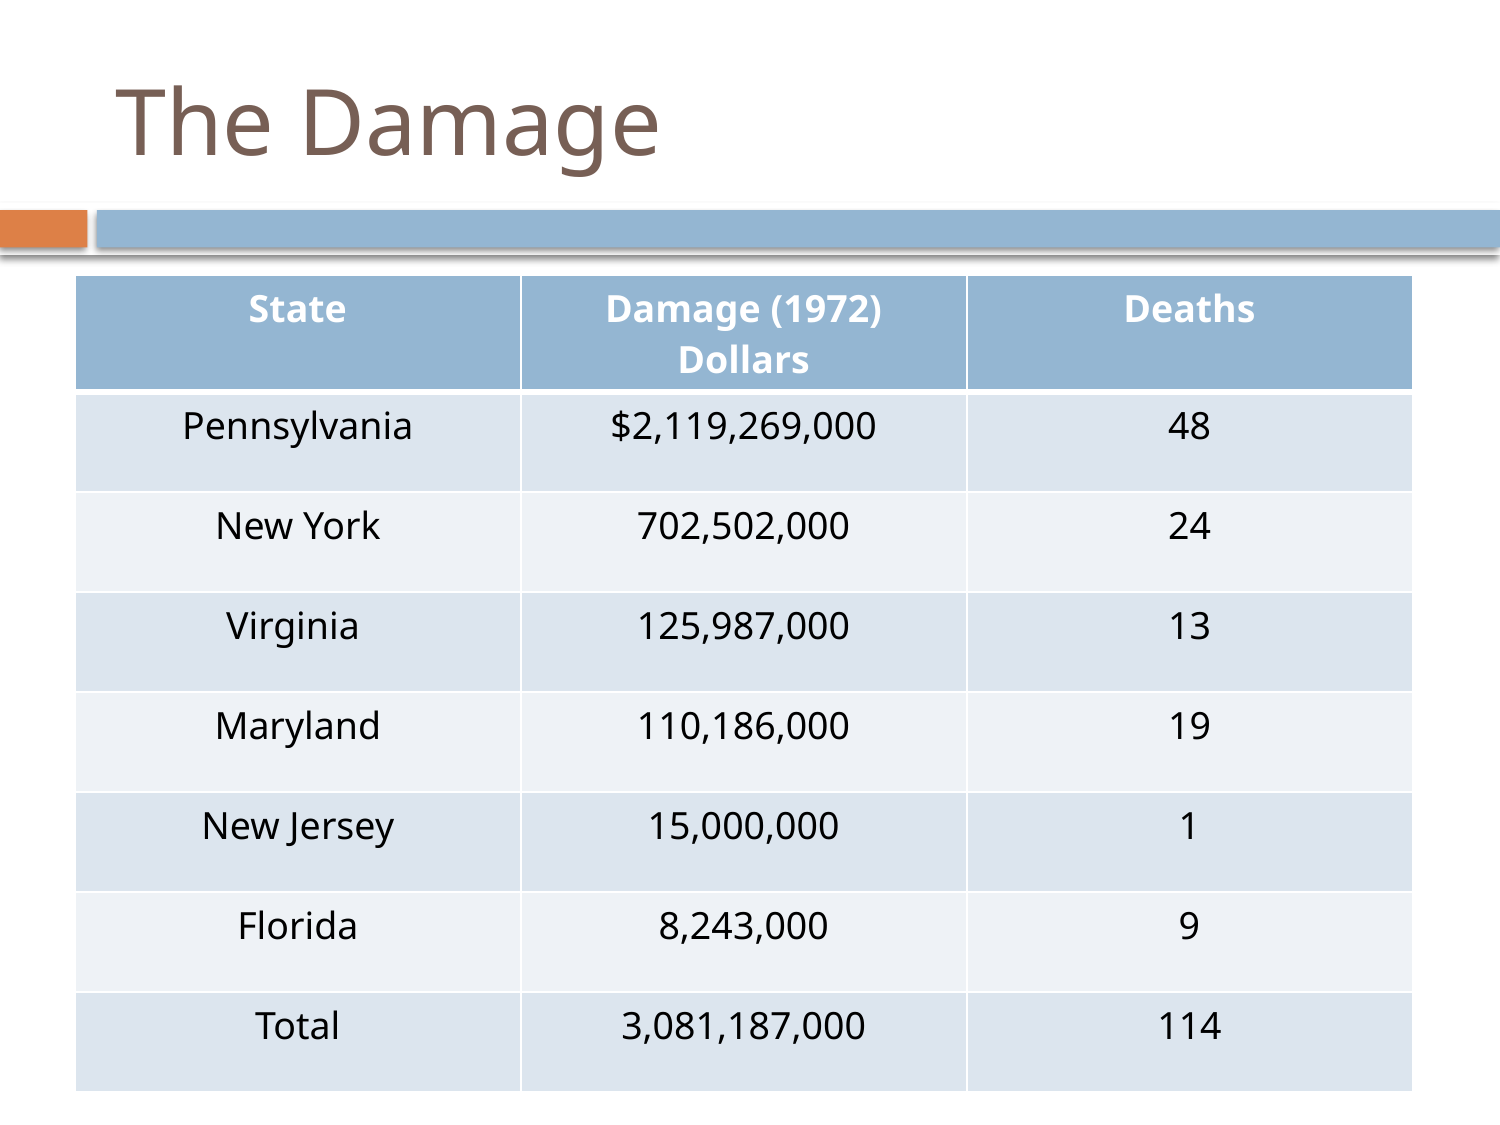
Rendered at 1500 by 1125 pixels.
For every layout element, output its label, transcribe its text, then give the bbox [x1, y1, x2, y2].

table_cell Total [76, 993, 520, 1091]
table_header Deaths [968, 276, 1412, 389]
table_cell 48 [968, 395, 1412, 491]
table_cell New York [76, 493, 520, 591]
table_cell 702,502,000 [522, 493, 966, 591]
table_cell 3,081,187,000 [522, 993, 966, 1091]
table_cell 15,000,000 [522, 793, 966, 891]
table_cell 24 [968, 493, 1412, 591]
table_cell 19 [968, 693, 1412, 791]
title The Damage [100, 37, 1438, 200]
table_cell Pennsylvania [76, 395, 520, 491]
table_cell Florida [76, 893, 520, 991]
table_cell 1 [968, 793, 1412, 891]
table_cell 9 [968, 893, 1412, 991]
table_header State [76, 276, 520, 389]
table_cell New Jersey [76, 793, 520, 891]
table_header Damage (1972) Dollars [522, 276, 966, 389]
table_cell 125,987,000 [522, 593, 966, 691]
table_cell Maryland [76, 693, 520, 791]
table_cell 114 [968, 993, 1412, 1091]
table_cell Virginia [76, 593, 520, 691]
table_cell $2,119,269,000 [522, 395, 966, 491]
table_cell 8,243,000 [522, 893, 966, 991]
table_cell 110,186,000 [522, 693, 966, 791]
table_cell 13 [968, 593, 1412, 691]
